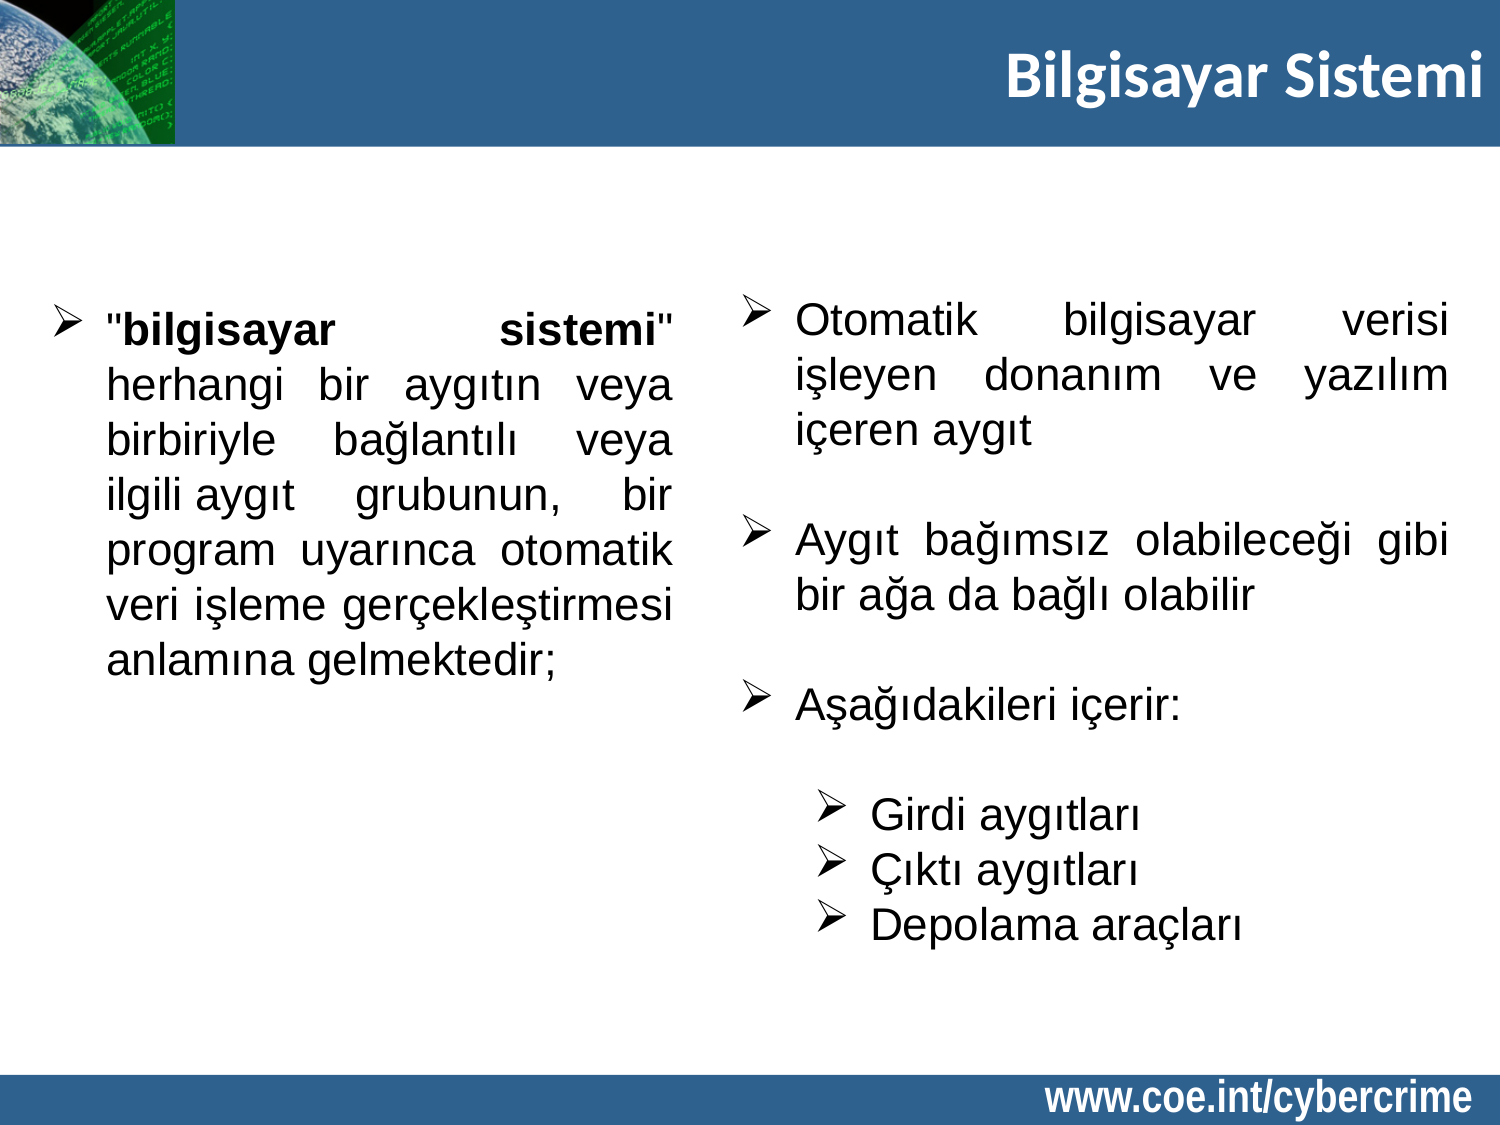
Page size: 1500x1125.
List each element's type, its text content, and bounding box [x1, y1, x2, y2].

text_box Bilgisayar Sistemi [177, 0, 1500, 149]
text_box Otomatik bilgisayar verisi işleyen donanım ve yazılım içeren aygıt Aygıt bağımsız olabileceği gibi bir ağa da bağlı olabilir Aşağıdakileri içerir: Girdi aygıtları Çıktı aygıtları Depolama araçları [723, 282, 1465, 957]
picture [0, 0, 175, 144]
text_box www.coe.int/cybercrime [1030, 1059, 1500, 1125]
text_box "bilgisayar sistemi" herhangi bir aygıtın veya birbiriyle bağlantılı veya ilgili aygıt grubunun, bir program uyarınca otomatik veri işleme gerçekleştirmesi anlamına gelmektedir; [34, 292, 689, 692]
text_box [0, 1073, 1030, 1125]
